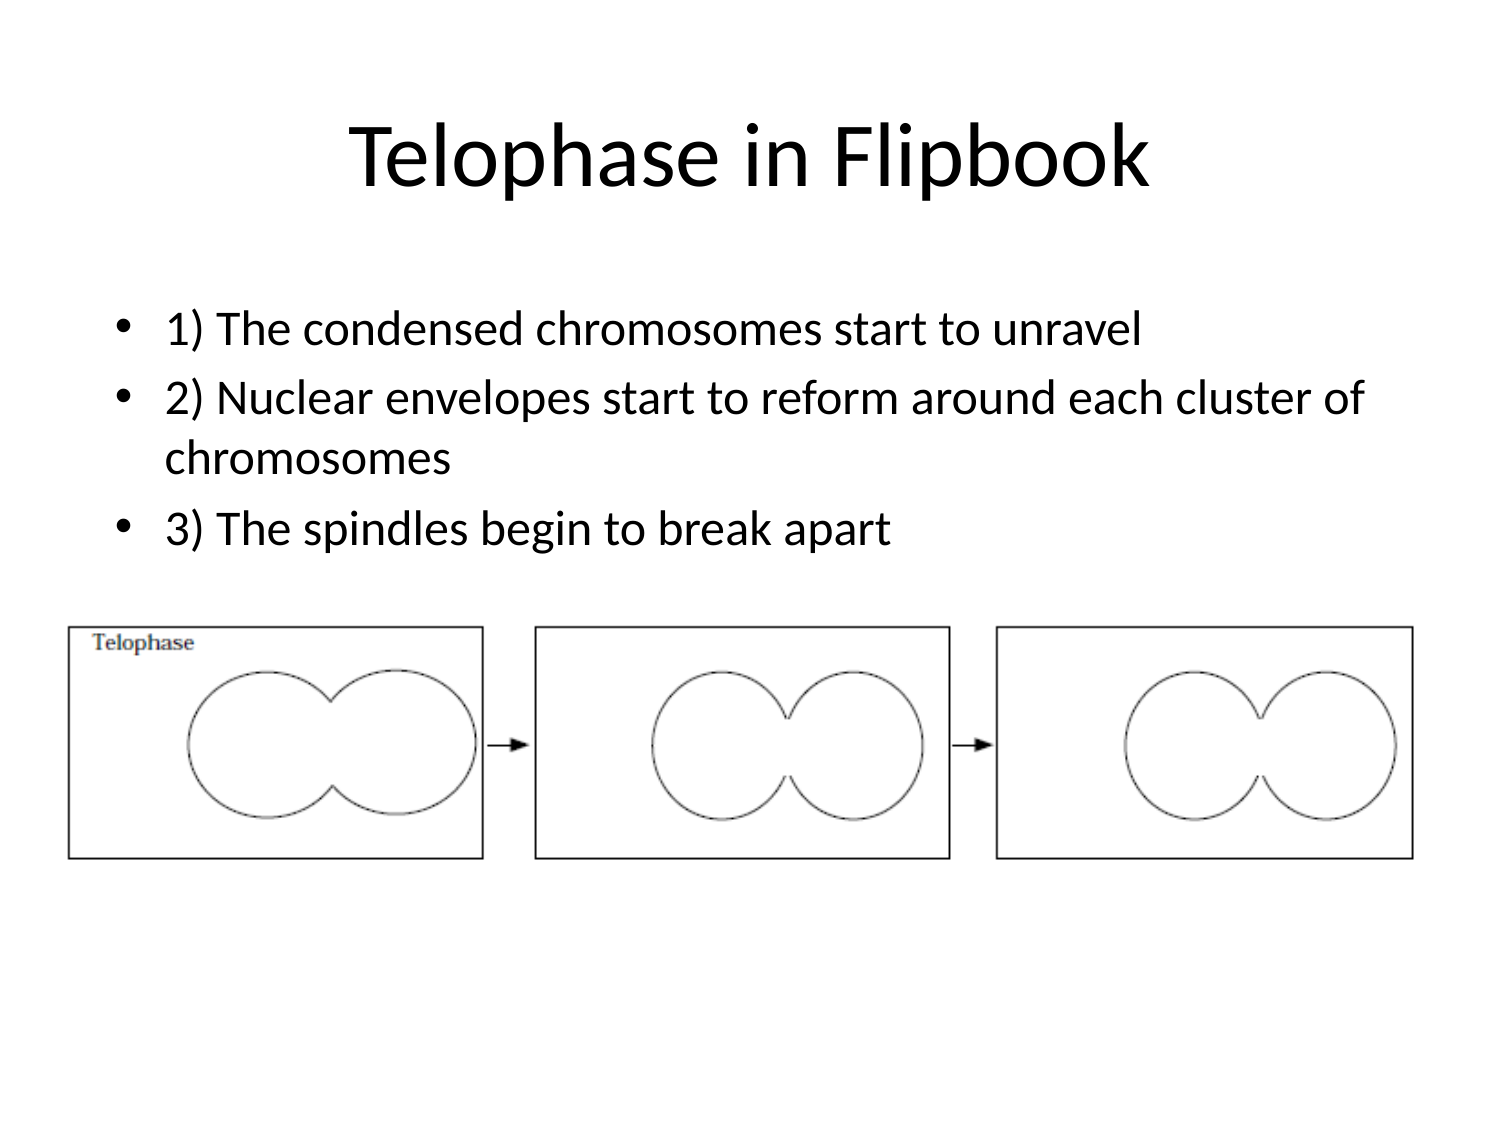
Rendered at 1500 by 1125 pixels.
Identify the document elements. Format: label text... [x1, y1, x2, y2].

title Telophase in Flipbook [94, 50, 1407, 250]
list 1) The condensed chromosomes start to unravel 2) Nuclear envelopes start to reform around each cluster of chromosomes 3) The spindles begin to break apart [99, 287, 1406, 563]
picture [37, 612, 1467, 876]
